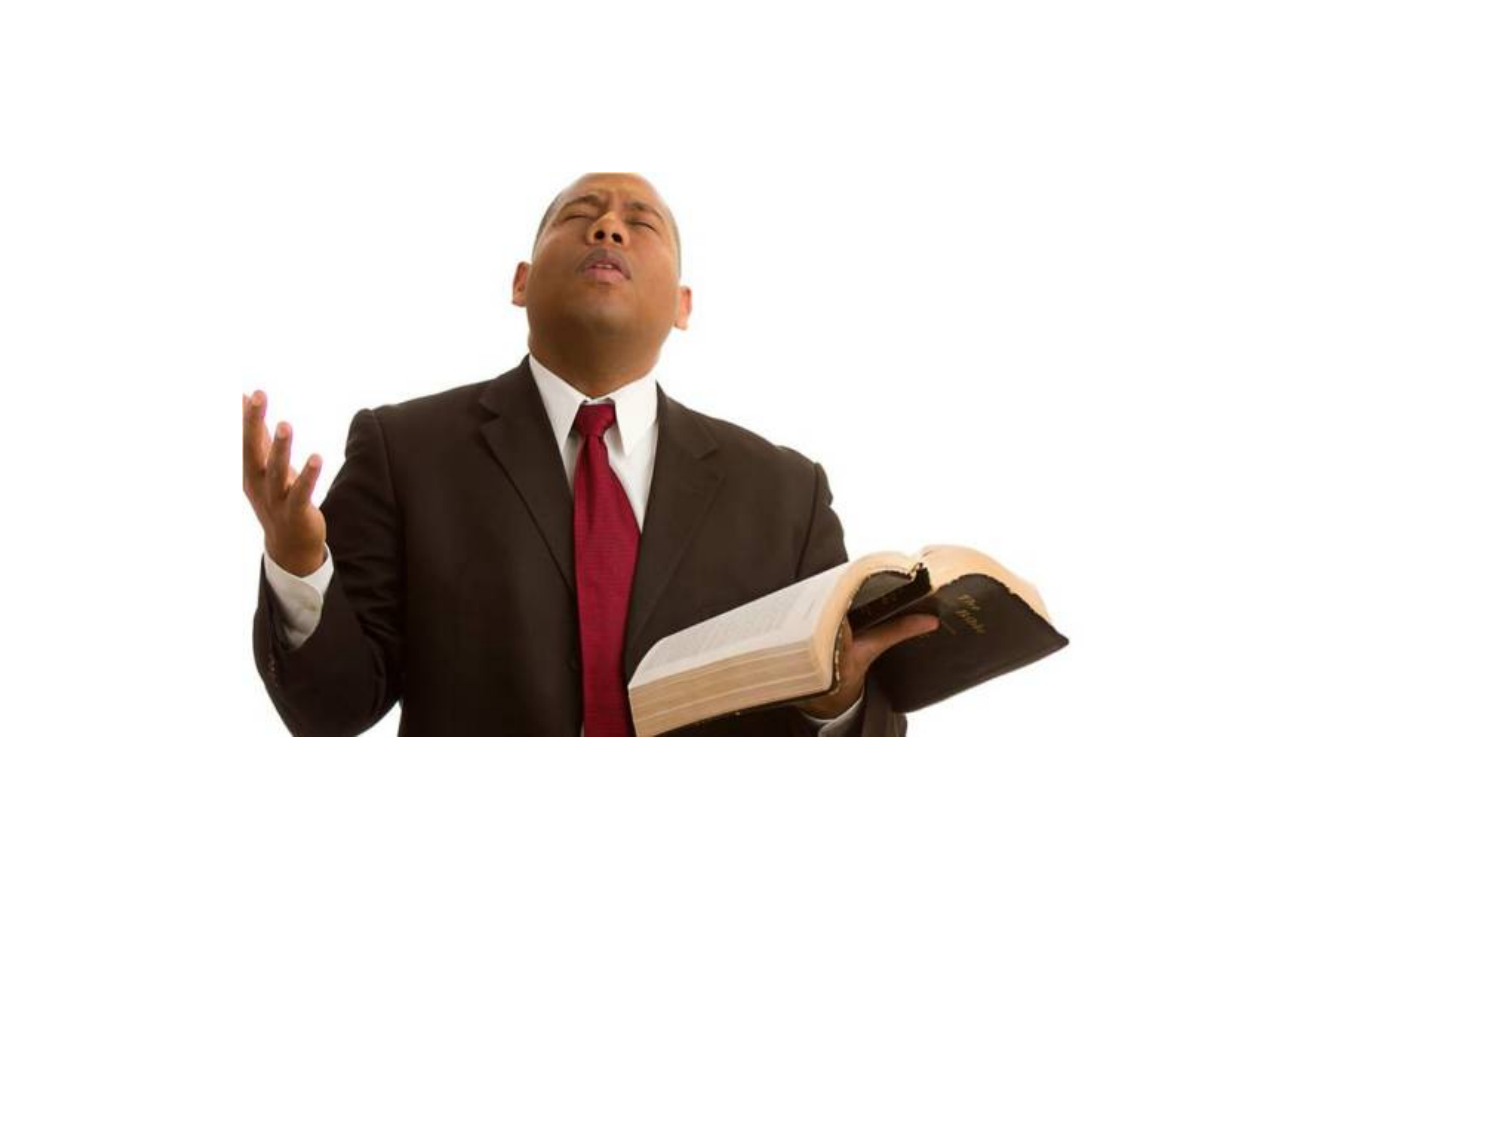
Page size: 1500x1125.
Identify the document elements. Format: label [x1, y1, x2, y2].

picture [241, 172, 1152, 737]
